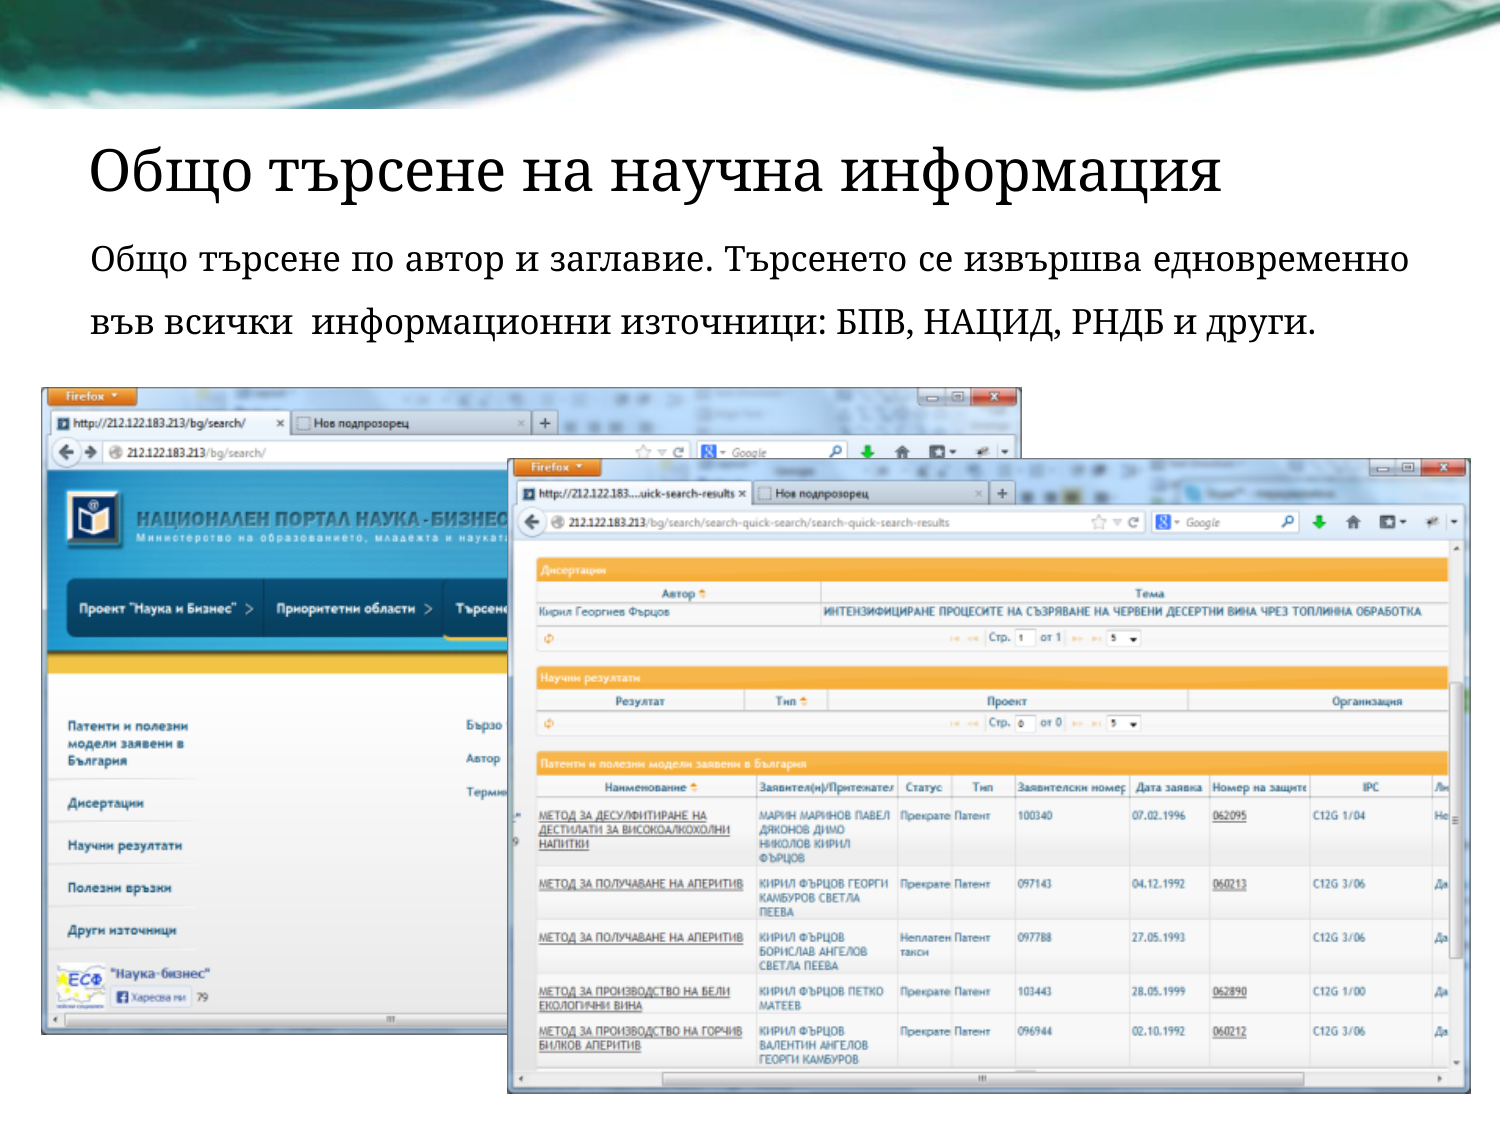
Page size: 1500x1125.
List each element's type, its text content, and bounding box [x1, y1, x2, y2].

list Общо търсене по автор и заглавие. Търсенето се извършва едновременно във всички информационни източници: БПВ, НАЦИД, РНДБ и други. [75, 208, 1425, 411]
picture [0, 0, 1500, 109]
picture [40, 387, 1471, 1095]
title Общо търсене на научна информация [73, 125, 1424, 219]
